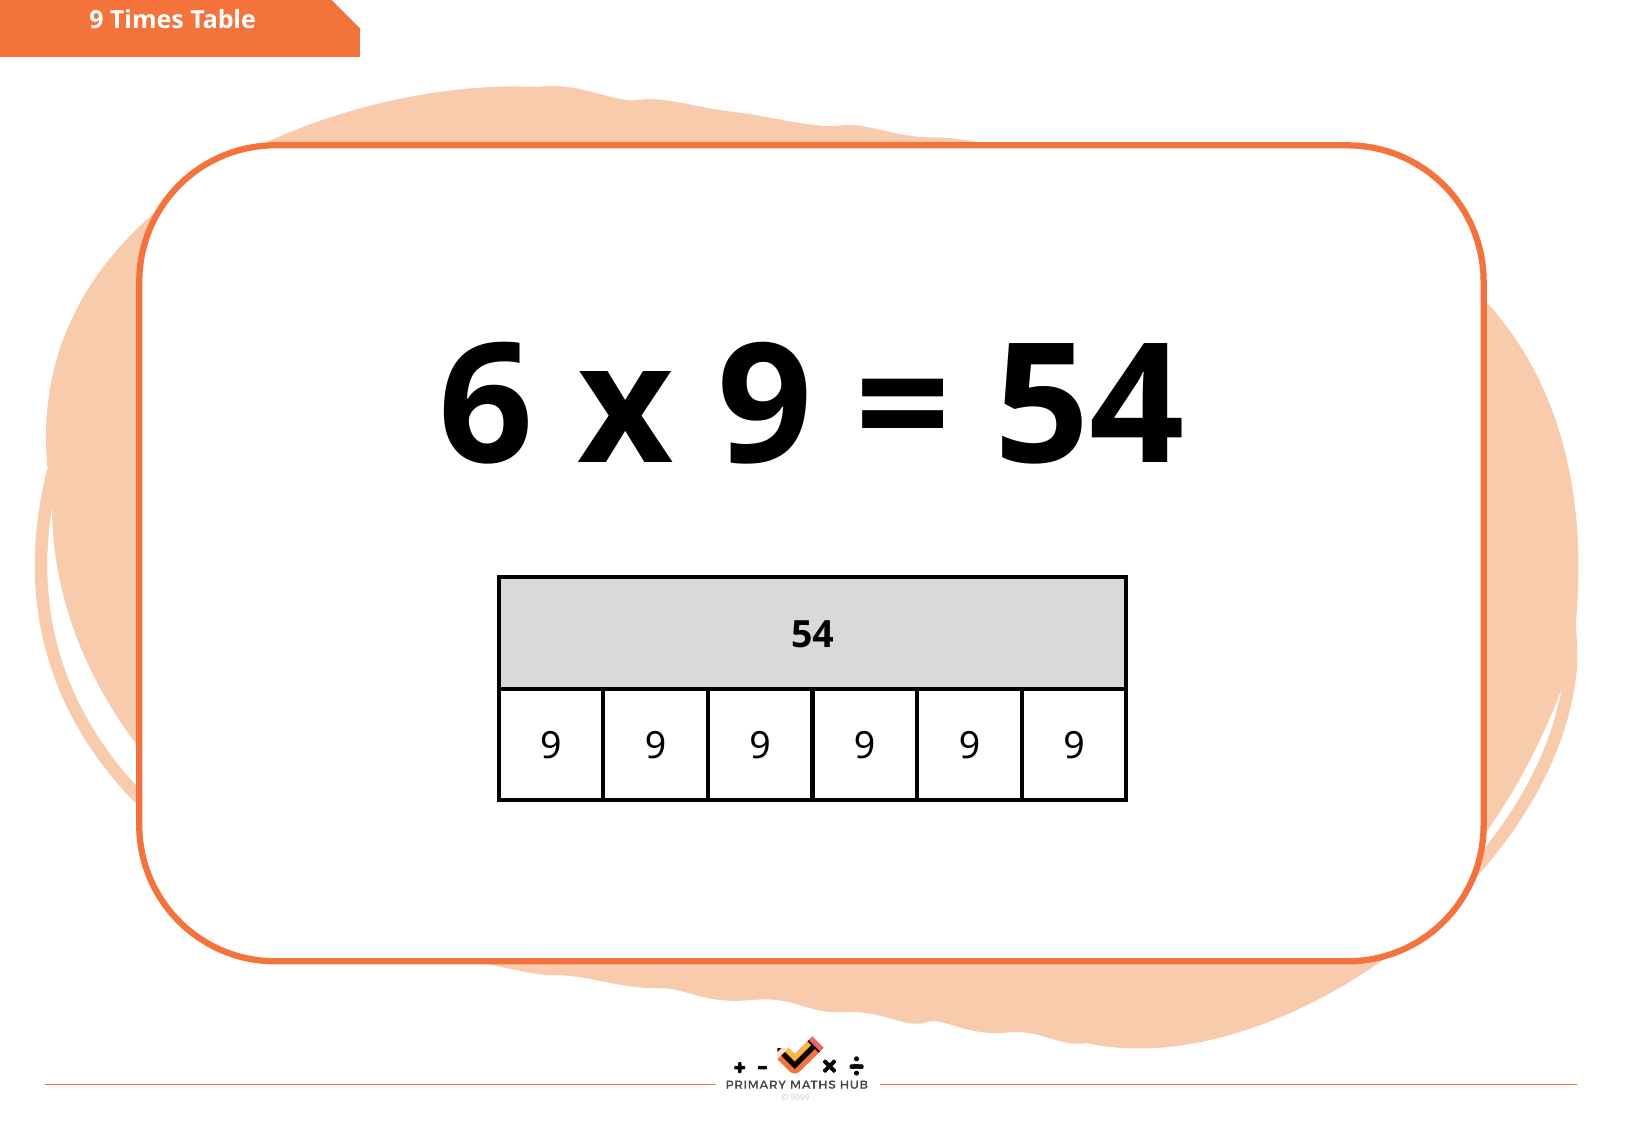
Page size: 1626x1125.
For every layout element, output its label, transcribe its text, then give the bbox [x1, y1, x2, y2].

table_header 54 [501, 579, 1124, 687]
text_box [496, 960, 1374, 1044]
table_cell 9 [919, 691, 1020, 798]
table_cell 9 [605, 691, 706, 798]
text_box © 9099 [720, 1084, 870, 1110]
text_box [1479, 300, 1579, 867]
table_cell 9 [1024, 691, 1124, 798]
table_cell 9 [710, 691, 810, 798]
text_box [39, 214, 155, 799]
text_box [138, 144, 1485, 963]
table_cell 9 [501, 691, 601, 798]
text_box [273, 91, 956, 144]
text_box 6 x 9 = 54 [140, 288, 1485, 503]
text_box 9 Times Table [0, 0, 361, 58]
picture [722, 1034, 872, 1094]
table_cell 9 [815, 691, 915, 798]
